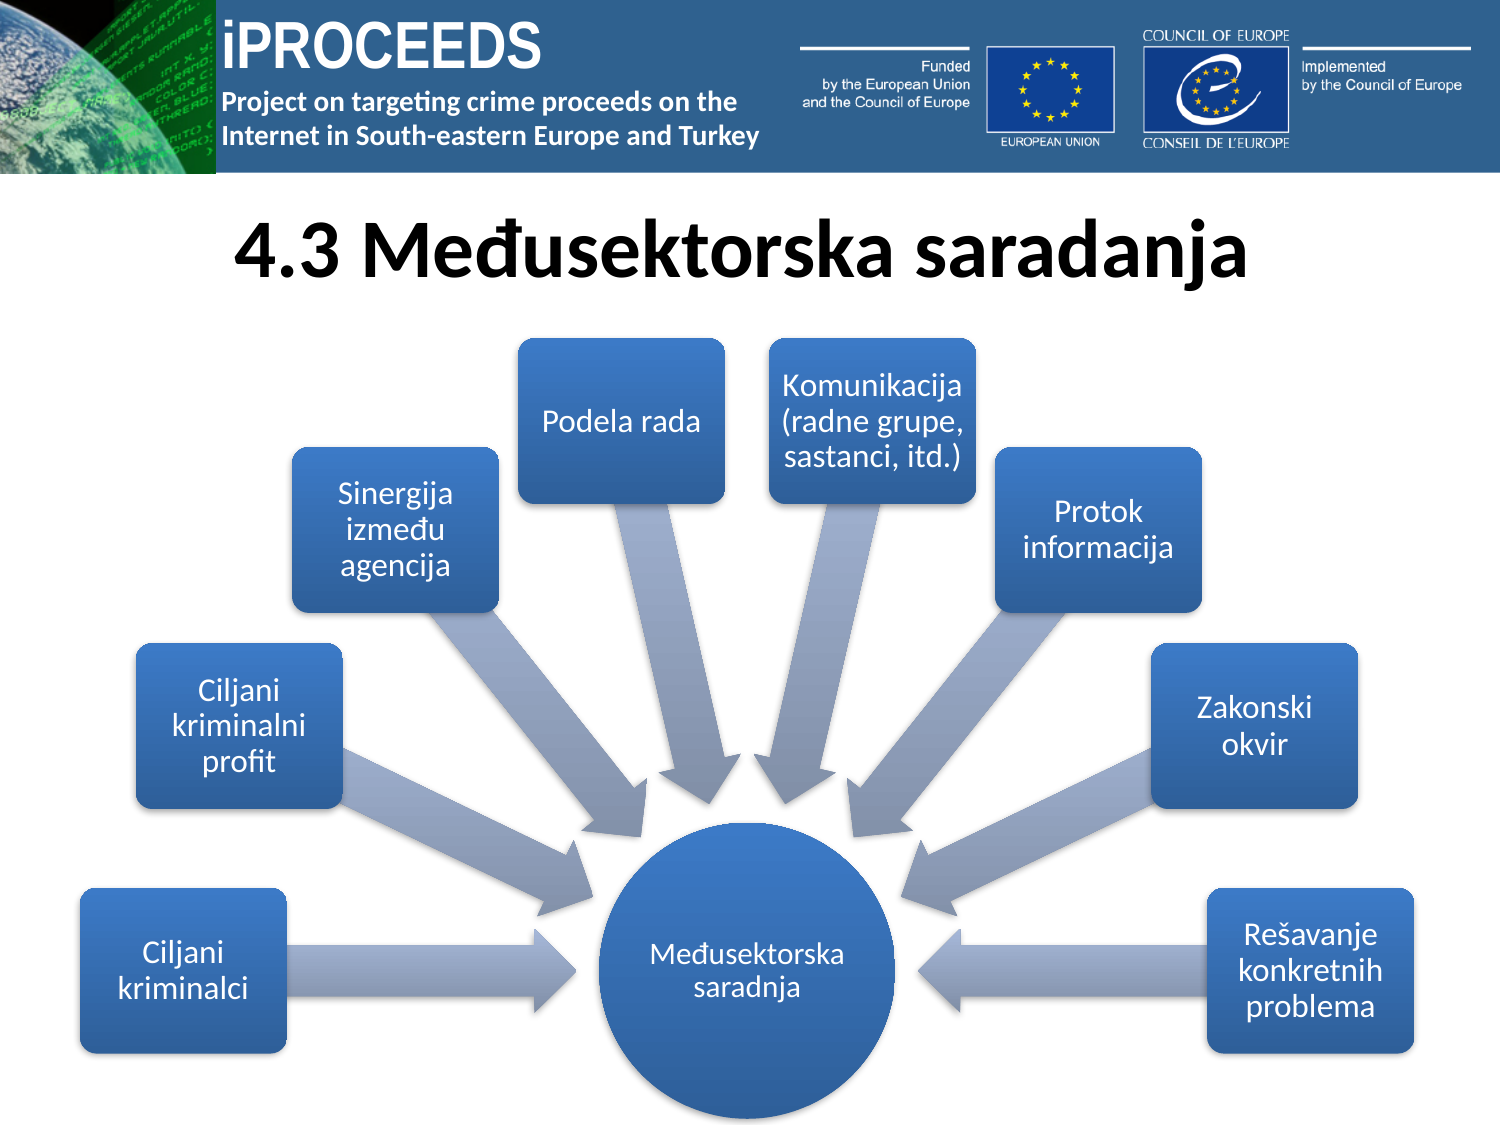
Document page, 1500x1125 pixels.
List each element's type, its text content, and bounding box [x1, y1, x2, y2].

picture [800, 30, 1471, 148]
title 4.3 Međusektorska saradanja [76, 207, 1428, 291]
picture [0, 0, 216, 174]
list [0, 337, 1495, 1120]
